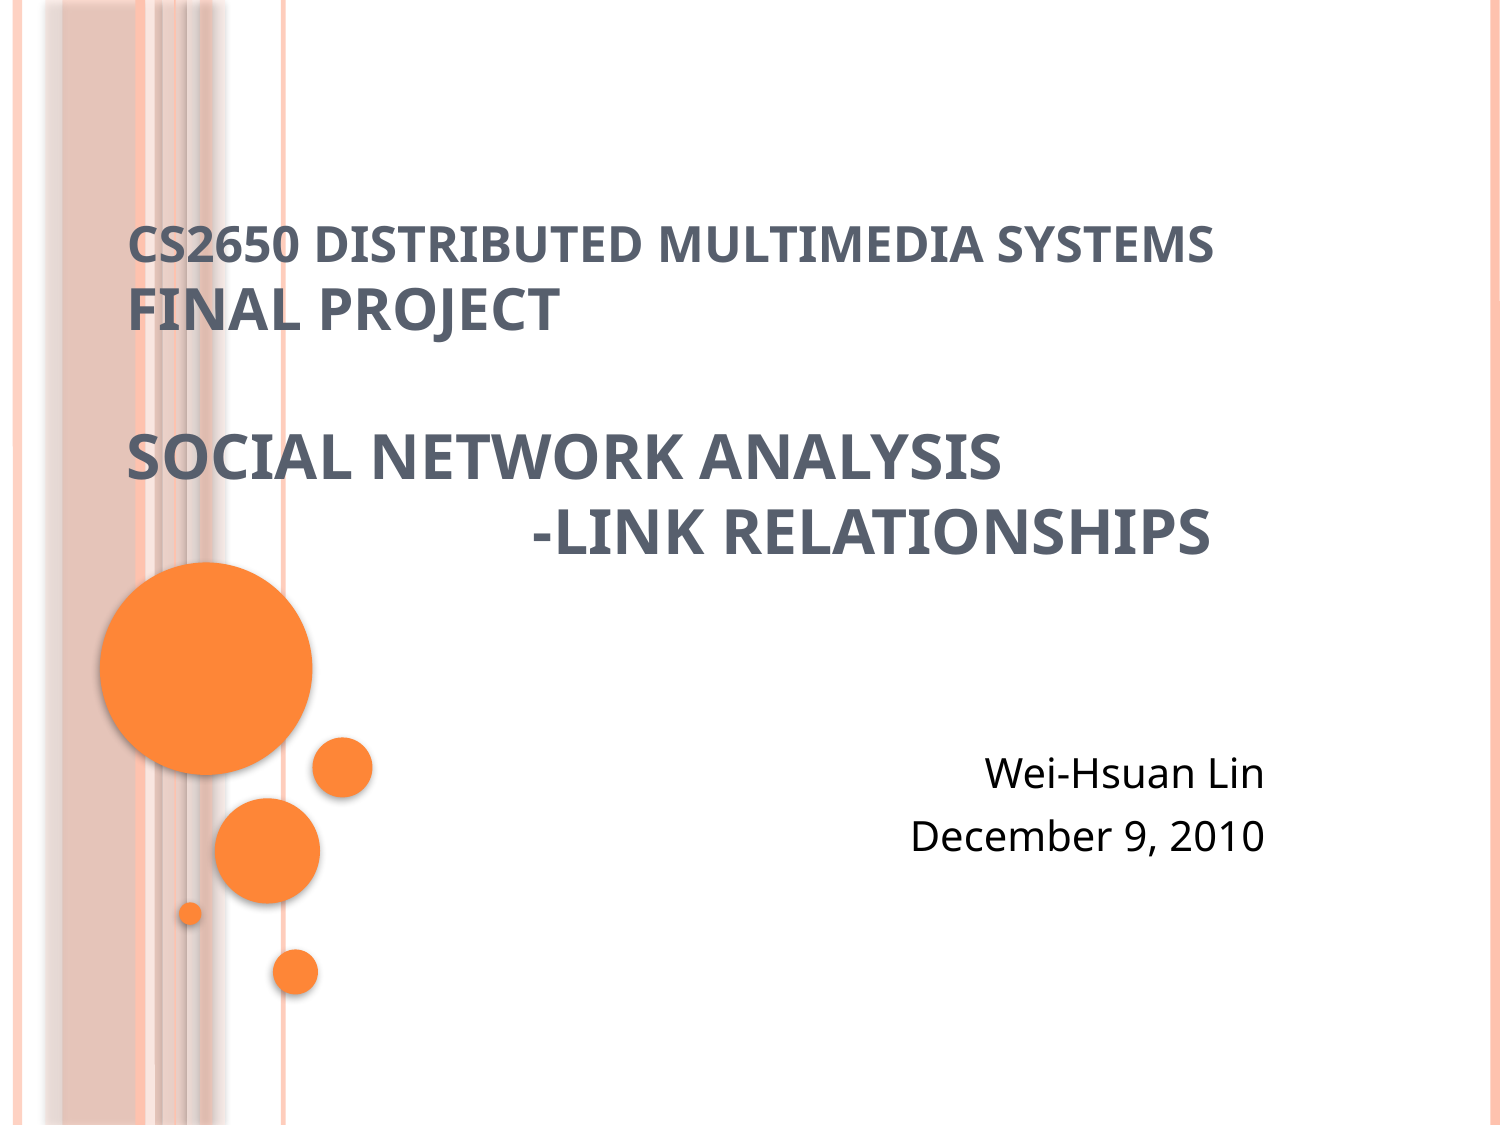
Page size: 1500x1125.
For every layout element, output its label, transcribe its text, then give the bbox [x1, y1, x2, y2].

subtitle Wei-Hsuan Lin December 9, 2010 [230, 739, 1281, 953]
title CS2650 Distributed Multimedia Systems Final Project Social Network Analysis -Link Relationships [112, 172, 1388, 575]
